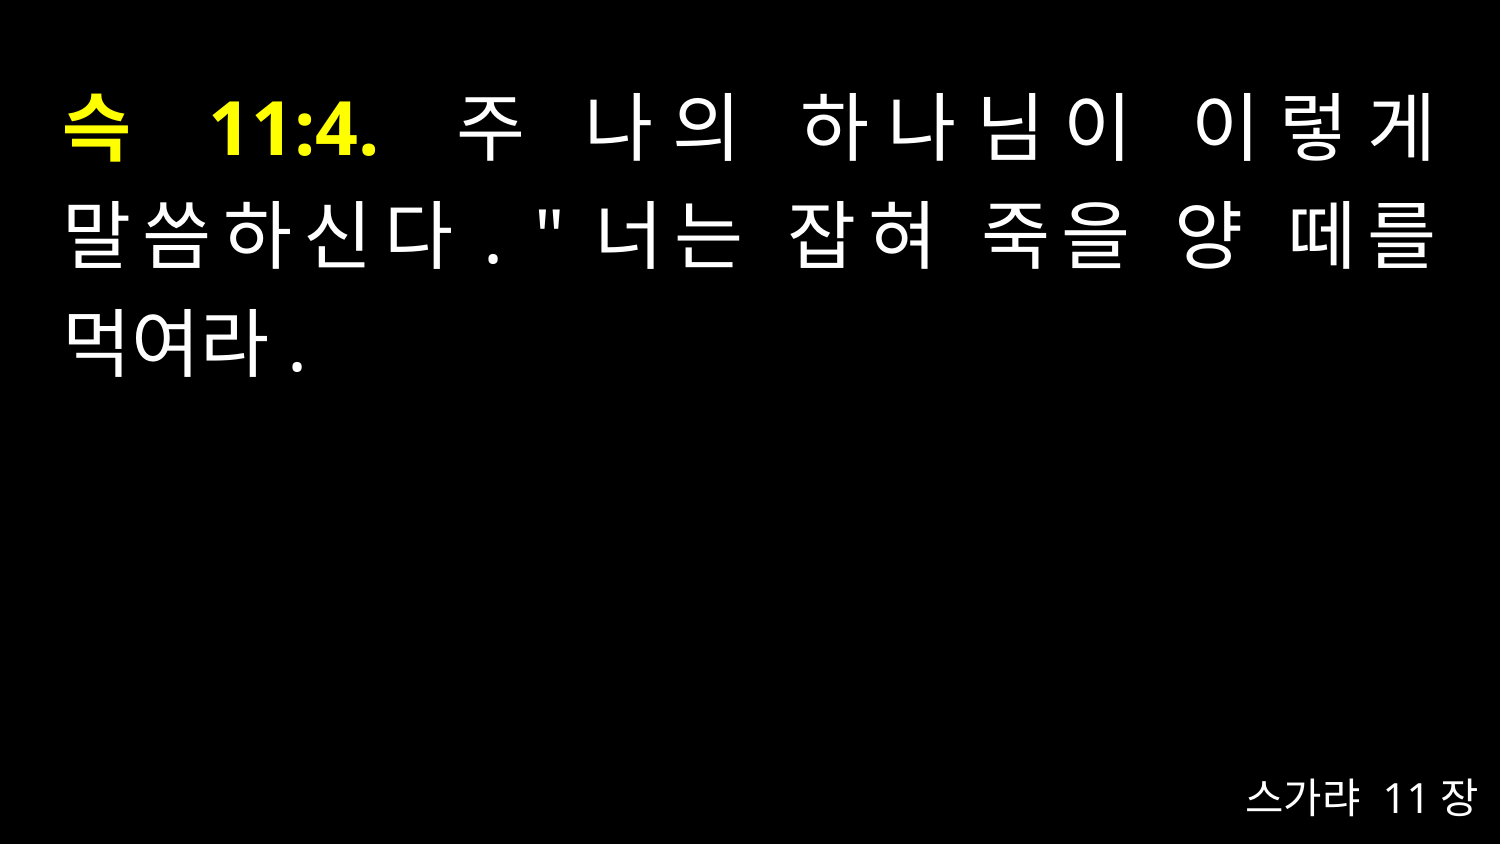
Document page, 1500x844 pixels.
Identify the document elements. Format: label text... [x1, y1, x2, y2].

subtitle 스가랴 11장 [916, 770, 1500, 844]
title 슥 11:4. 주 나의 하나님이 이렇게 말씀하신다. "너는 잡혀 죽을 양 떼를 먹여라. [0, 0, 1500, 844]
